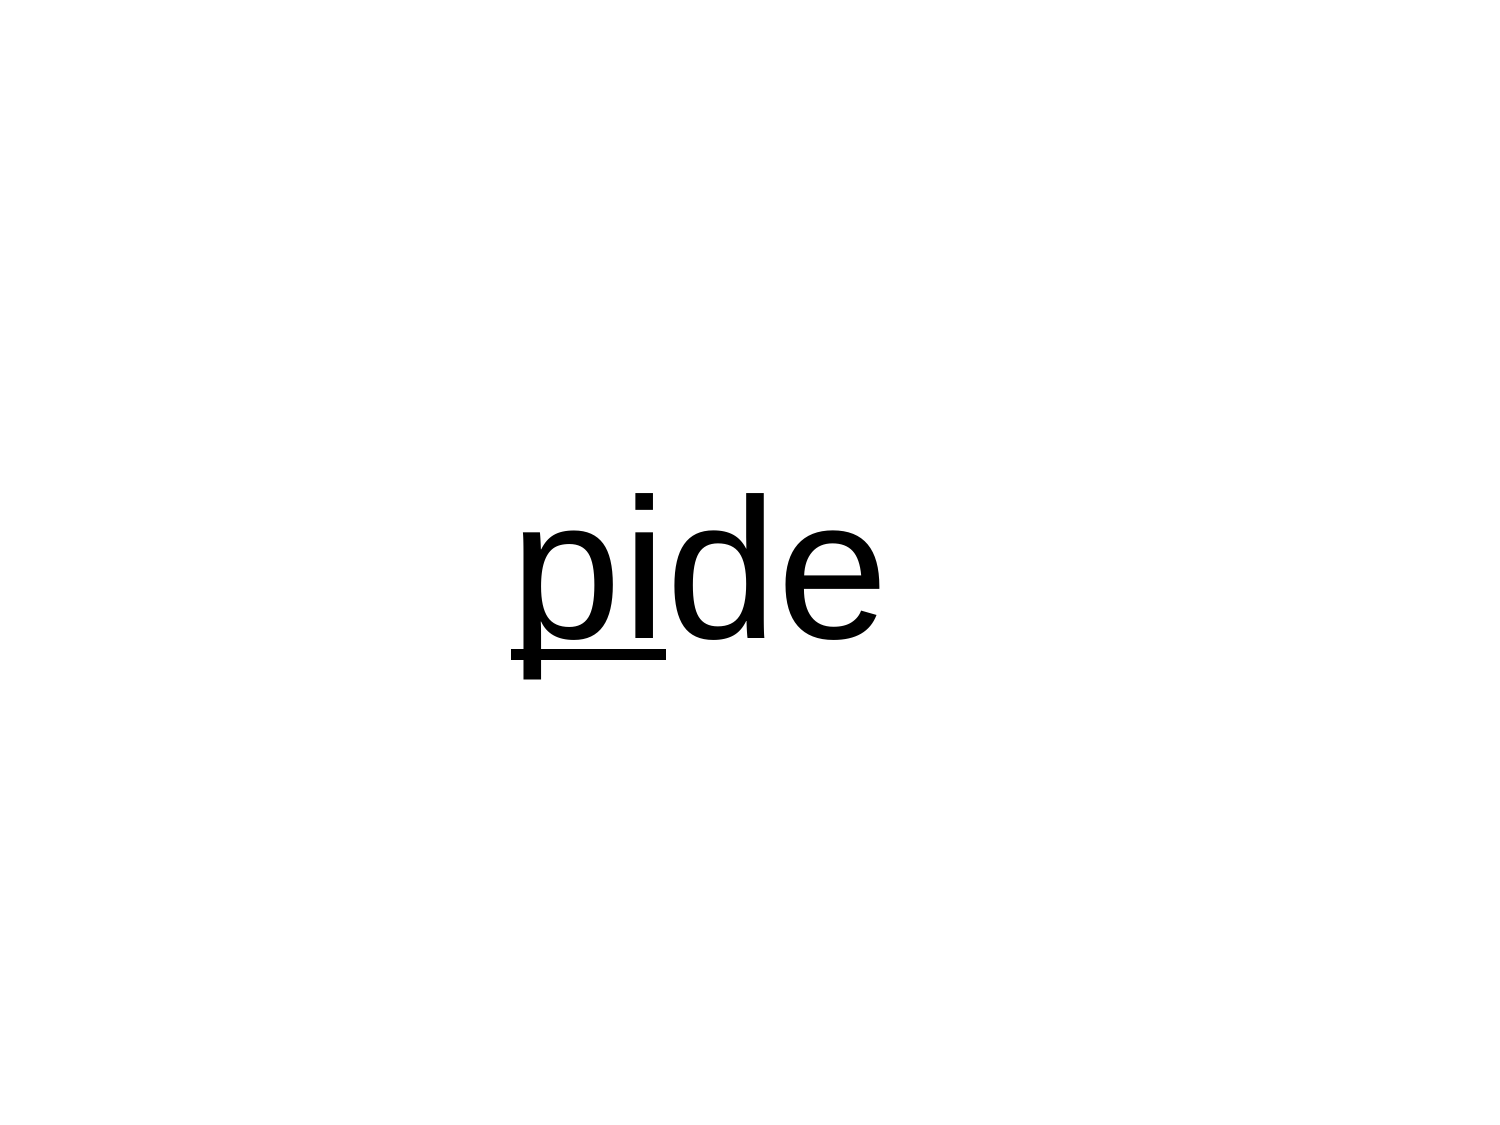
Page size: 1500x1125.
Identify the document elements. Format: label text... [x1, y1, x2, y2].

title pide [62, 437, 1338, 679]
